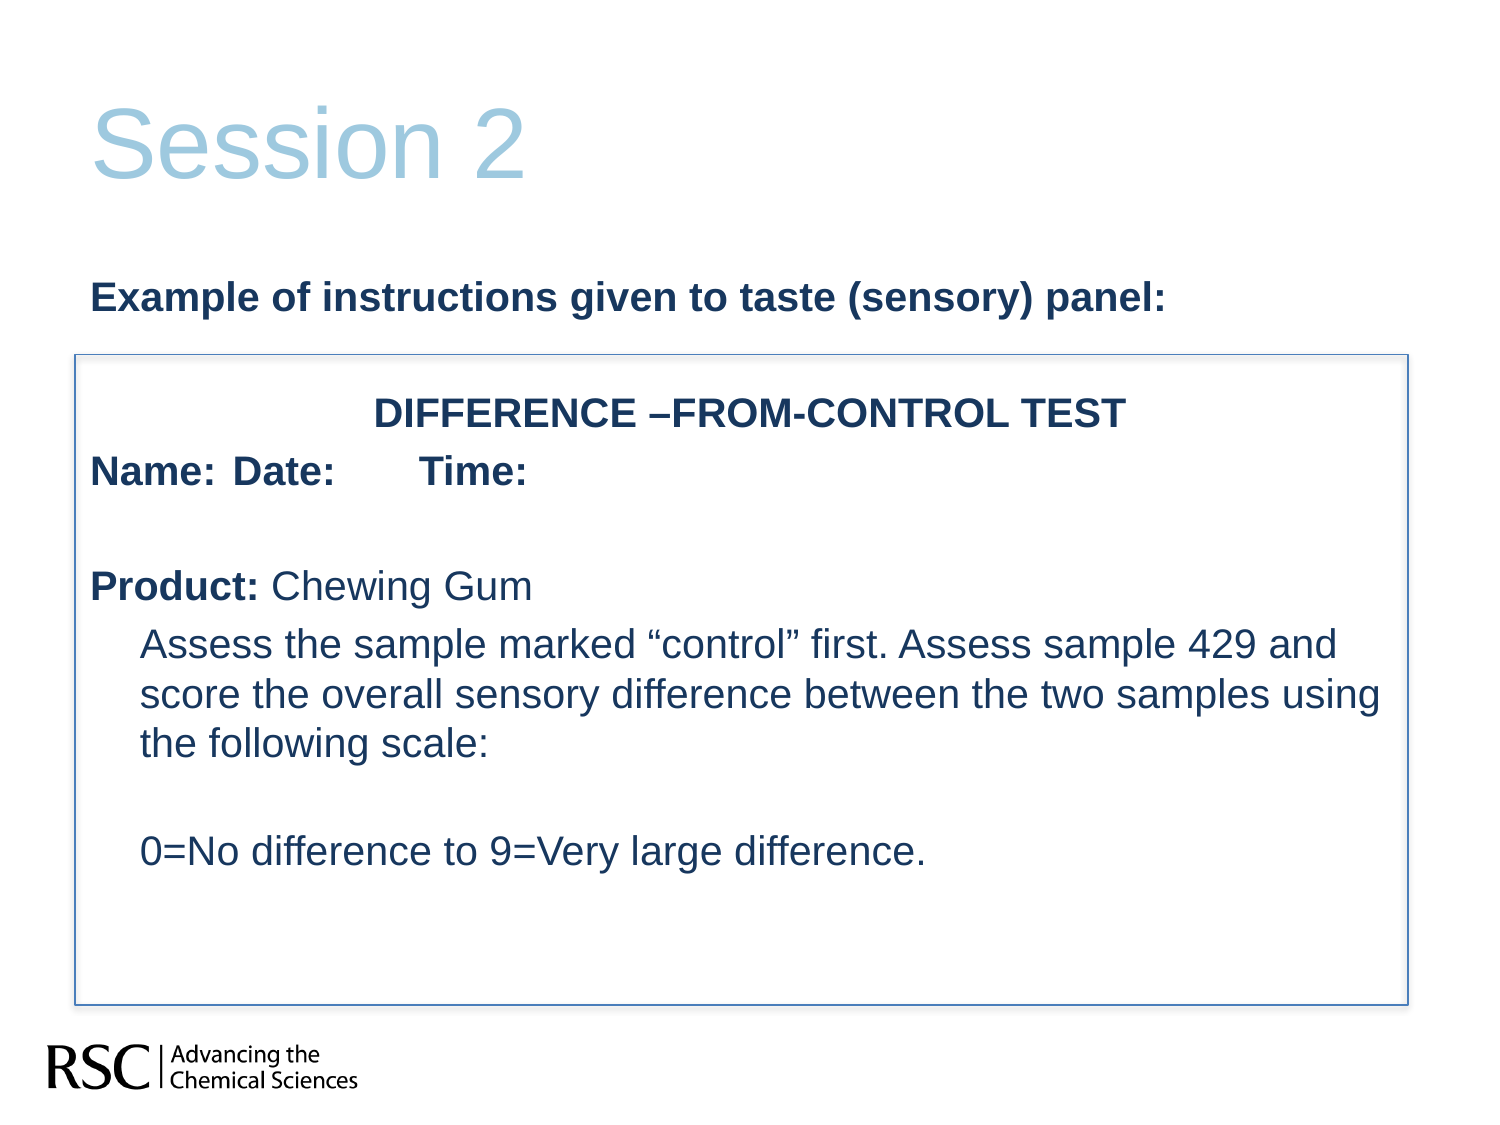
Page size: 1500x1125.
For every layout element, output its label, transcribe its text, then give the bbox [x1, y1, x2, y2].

text_box [74, 354, 1409, 1006]
list Example of instructions given to taste (sensory) panel: DIFFERENCE –FROM-CONTROL TEST Name: Date: Time: Product: Chewing Gum Assess the sample marked “control” first. Assess sample 429 and score the overall sensory difference between the two samples using the following scale: 0=No difference to 9=Very large difference. [75, 262, 1425, 1005]
title Session 2 [75, 45, 1425, 233]
